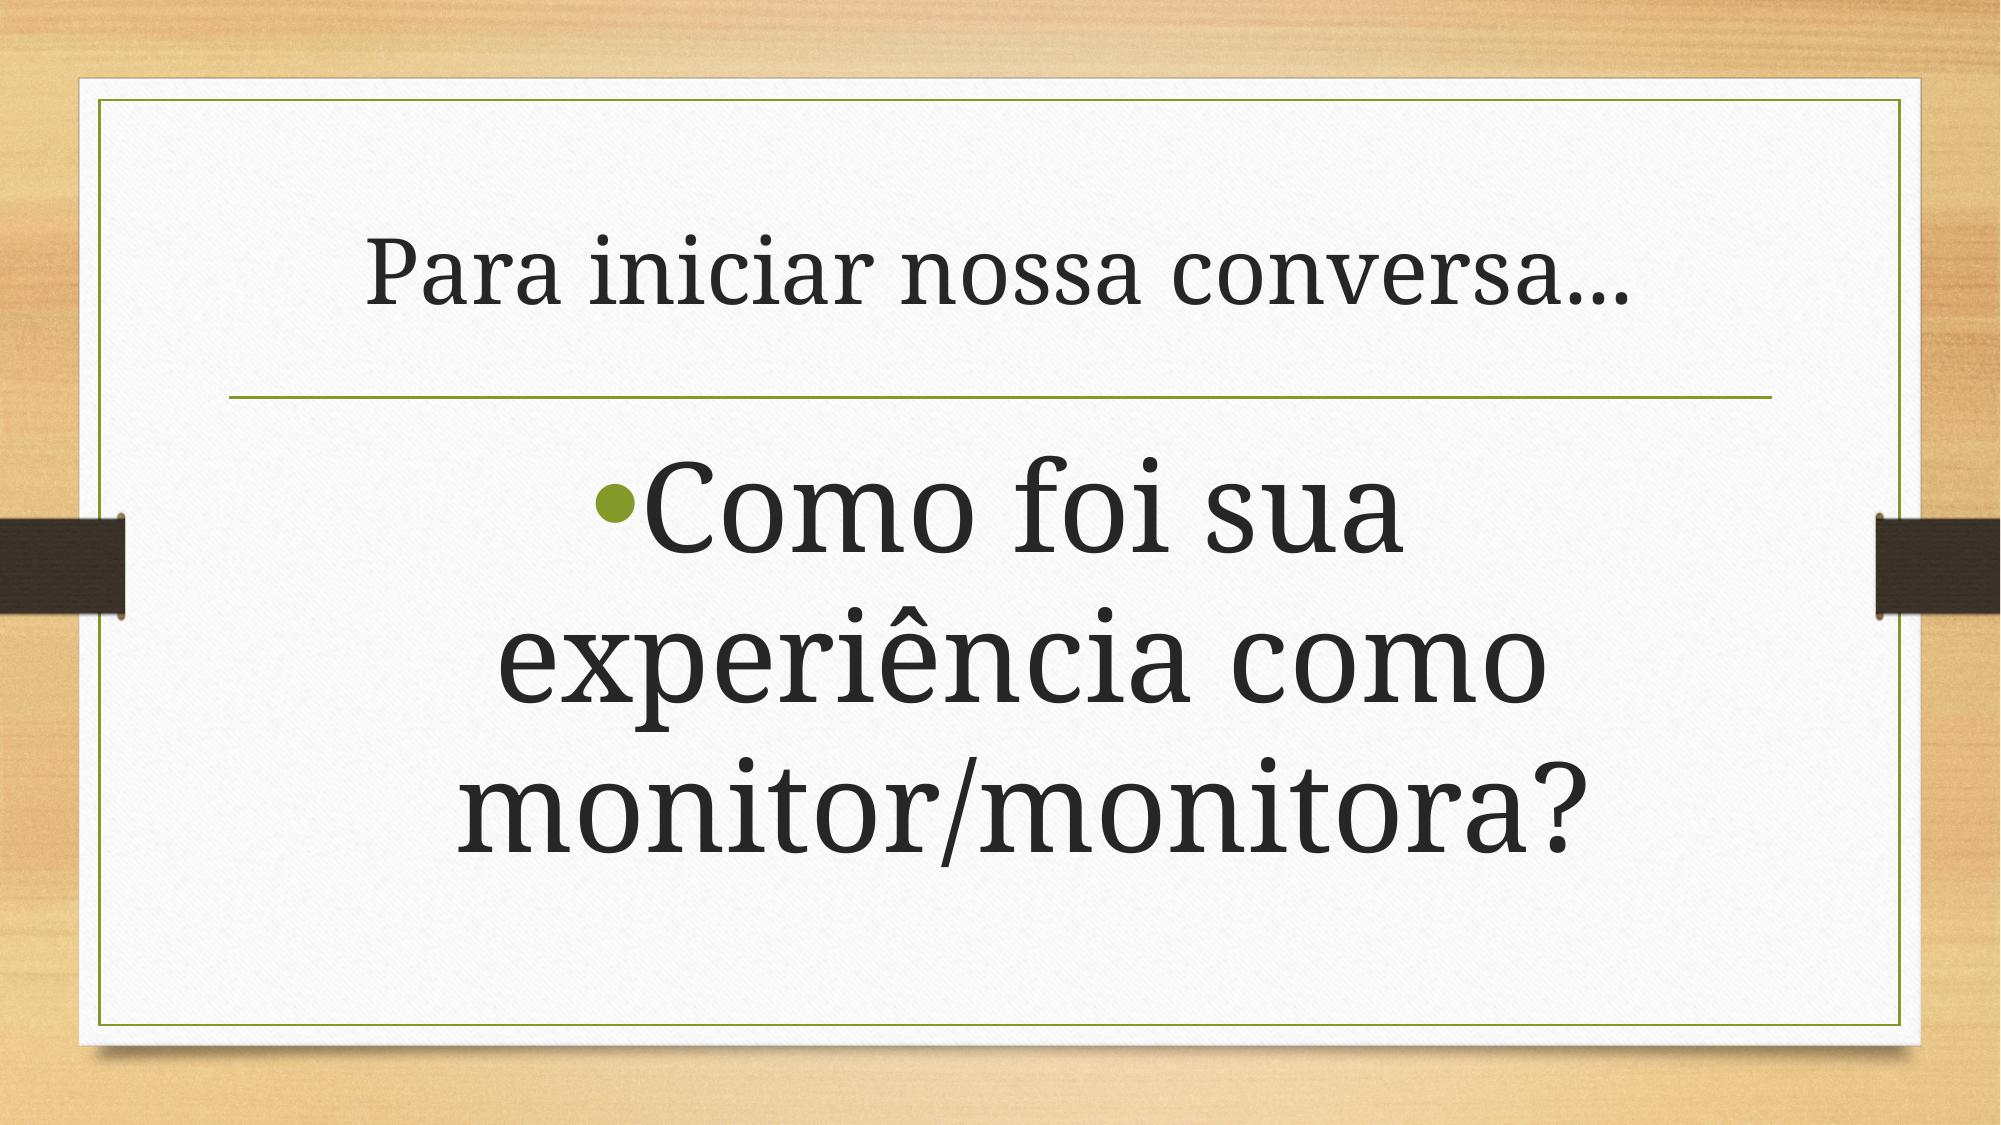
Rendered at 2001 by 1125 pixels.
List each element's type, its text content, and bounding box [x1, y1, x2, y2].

picture [0, 0, 2001, 1125]
list Como foi sua experiência como monitor/monitora? [212, 419, 1788, 964]
title Para iniciar nossa conversa... [212, 161, 1788, 375]
